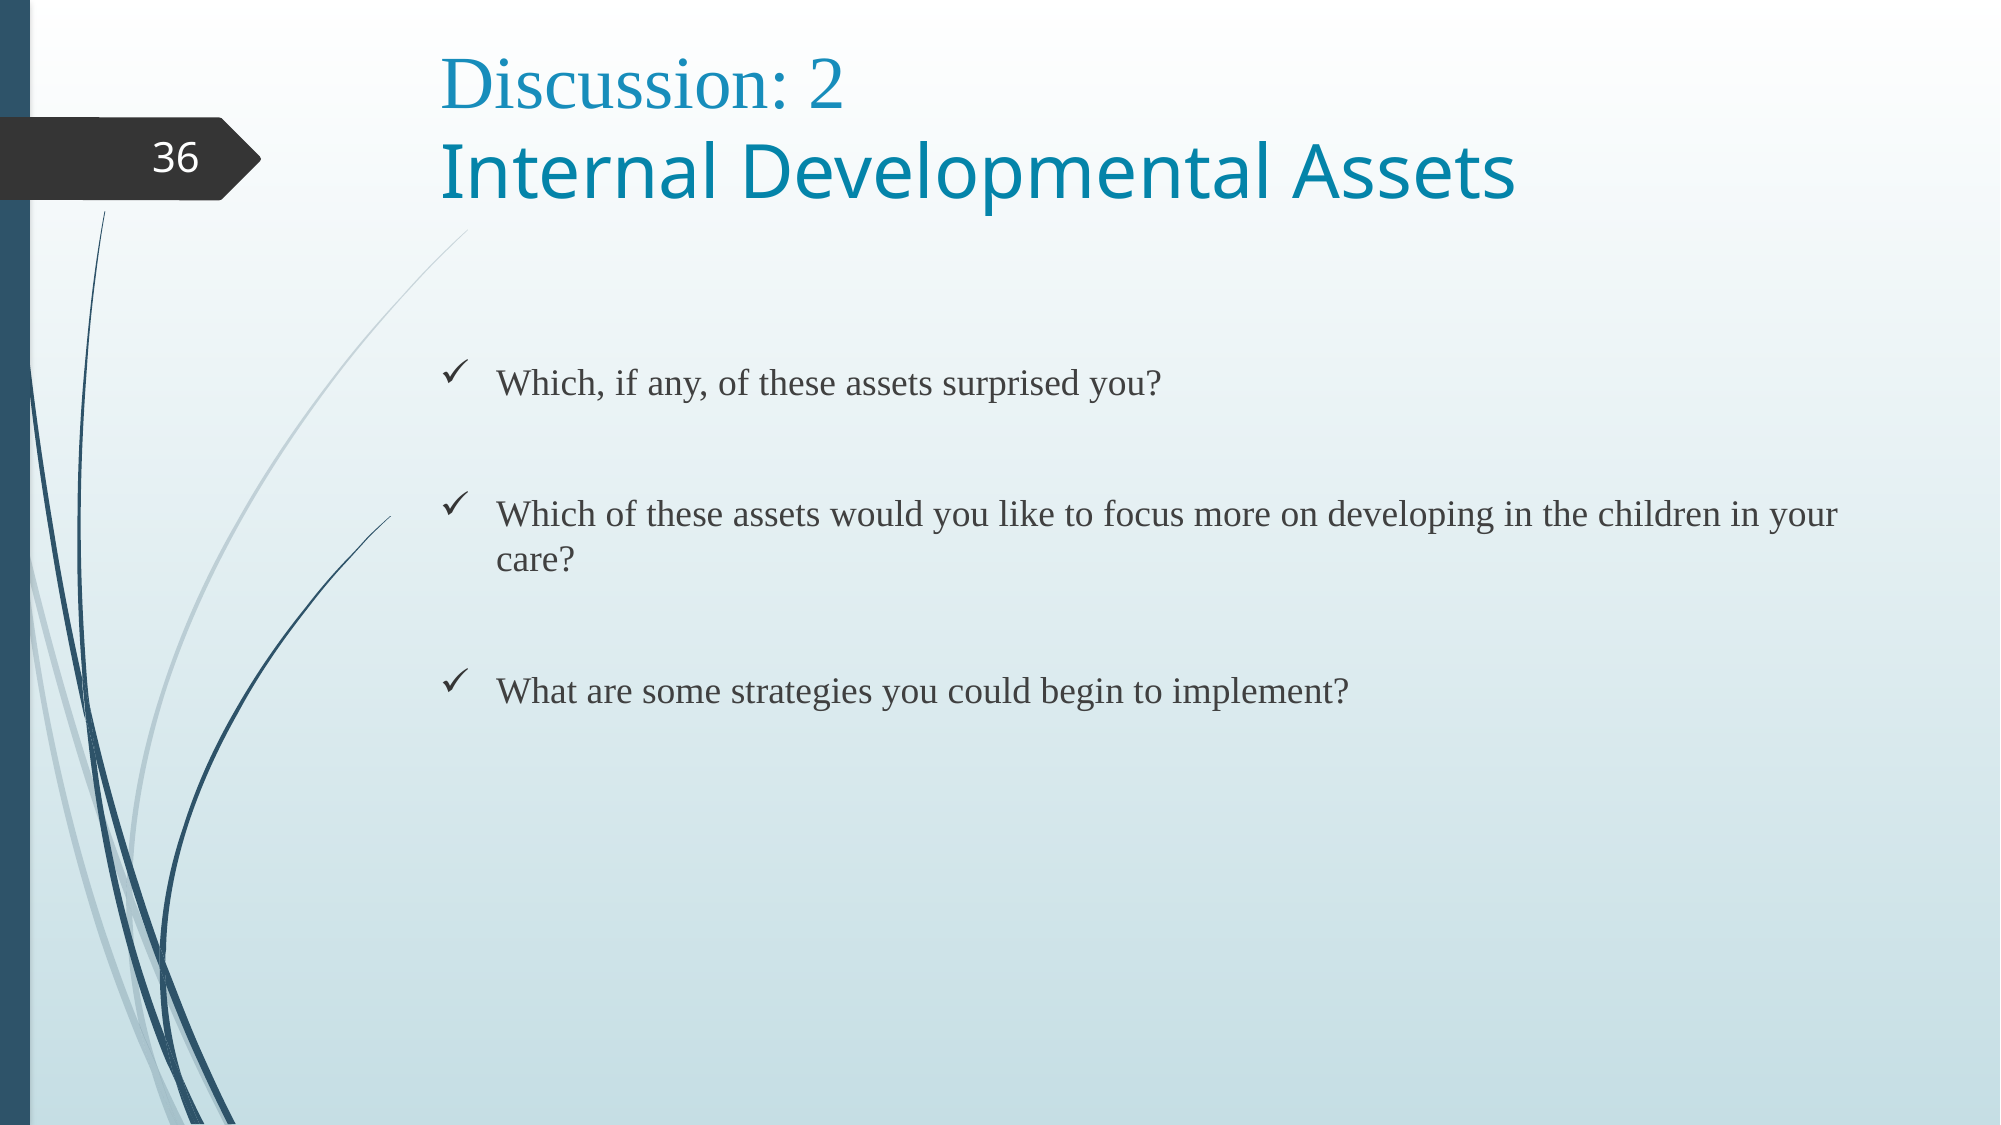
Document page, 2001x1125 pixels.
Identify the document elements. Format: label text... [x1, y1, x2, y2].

slide_number 36 [87, 129, 216, 190]
title Discussion: 2 Internal Developmental Assets [425, 25, 1888, 313]
list Which, if any, of these assets surprised you? Which of these assets would you like to focus more on developing in the children in your care? What are some strategies you could begin to implement? [424, 350, 1888, 970]
